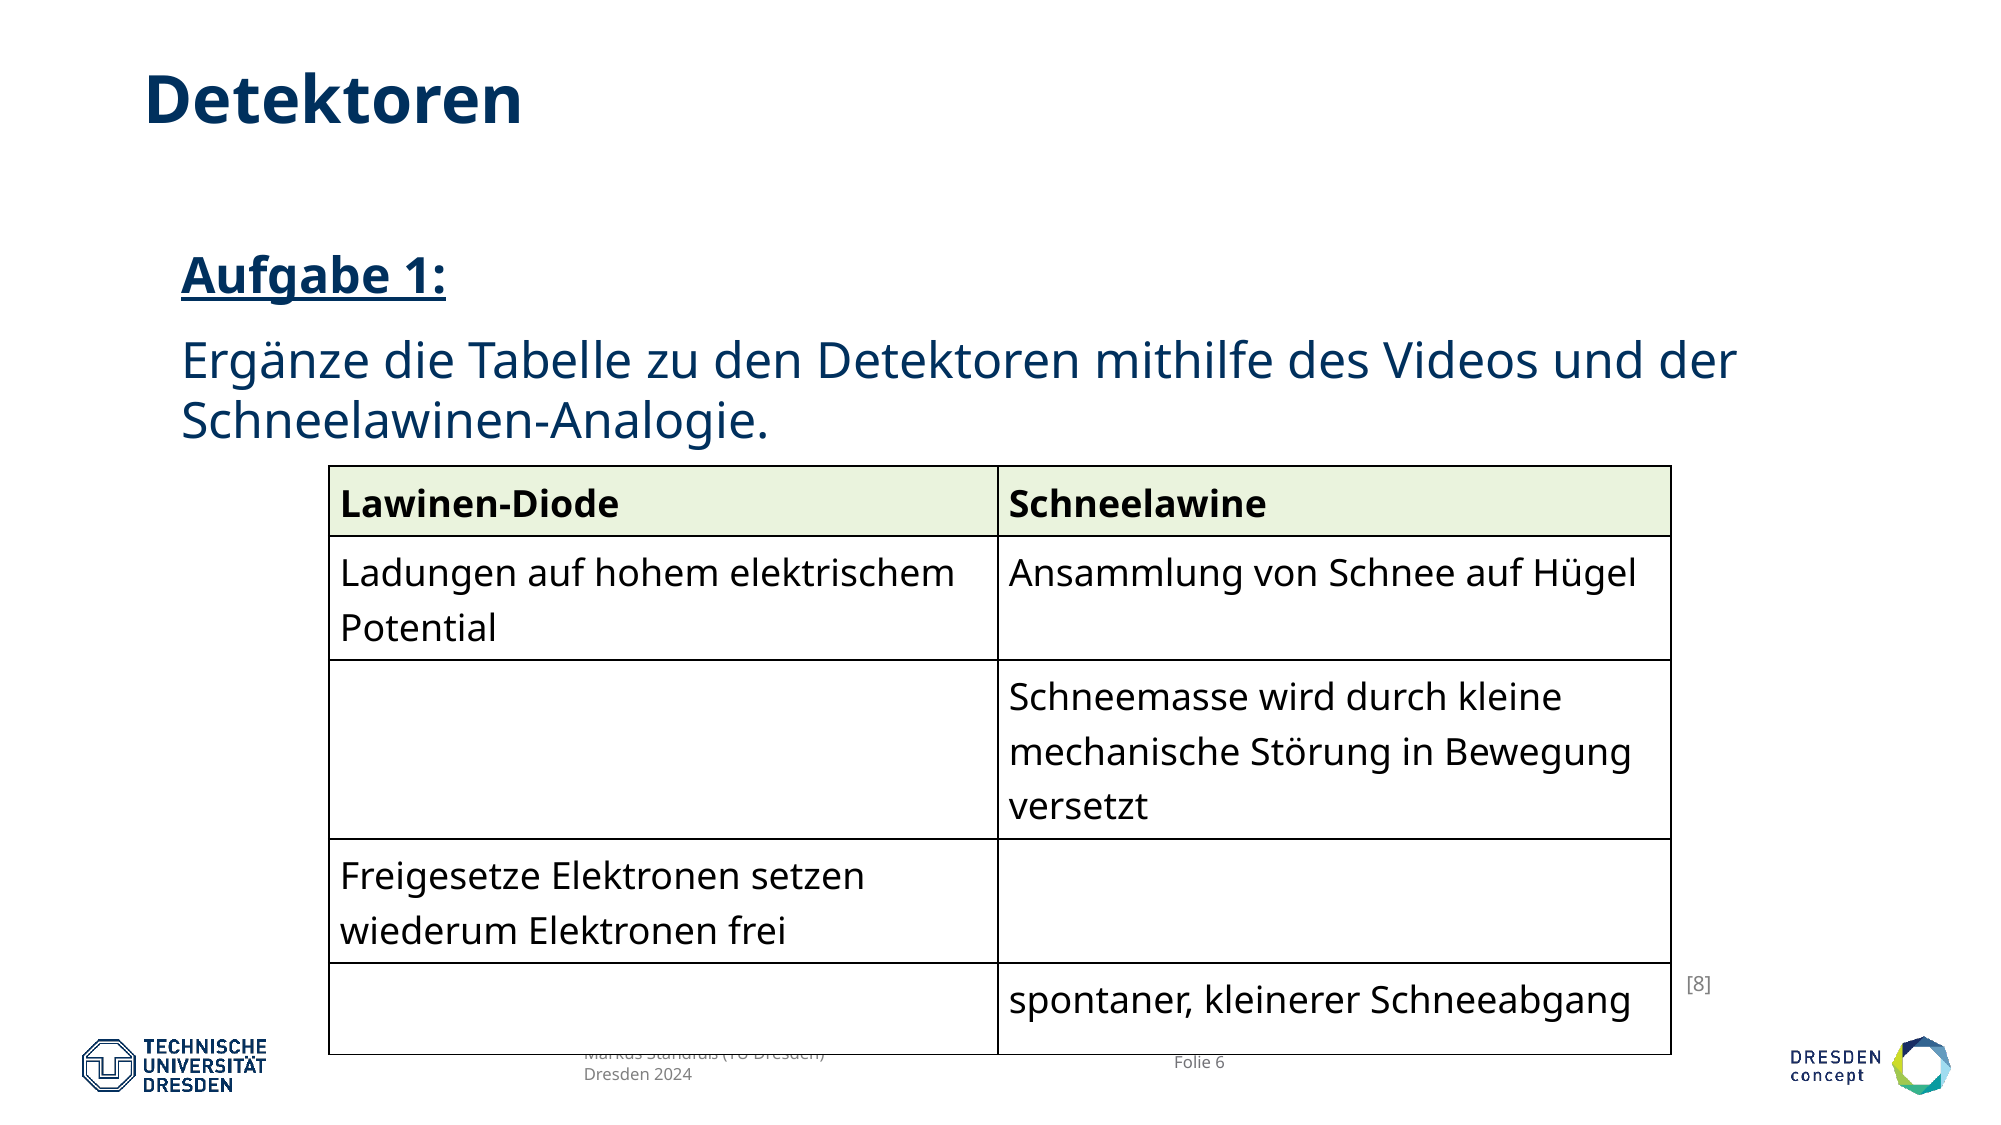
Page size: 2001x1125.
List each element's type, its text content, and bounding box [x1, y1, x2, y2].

table_cell [330, 661, 997, 838]
table_cell Schneemasse wird durch kleine mechanische Störung in Bewegung versetzt [999, 661, 1670, 838]
table_cell Ladungen auf hohem elektrischem Potential [330, 537, 997, 659]
table_cell [330, 964, 997, 1054]
picture [1791, 1036, 1951, 1095]
table_cell Freigesetze Elektronen setzen wiederum Elektronen frei [330, 840, 997, 962]
picture [82, 1039, 266, 1092]
title Detektoren [143, 56, 1879, 169]
table_cell Ansammlung von Schnee auf Hügel [999, 537, 1670, 659]
table_cell spontaner, kleinerer Schneeabgang [999, 964, 1670, 1054]
list Aufgabe 1: Ergänze die Tabelle zu den Detektoren mithilfe des Videos und der Schneelawinen-Analogie. [143, 243, 1879, 956]
text_box [8] [1671, 963, 1727, 1004]
table_header Lawinen-Diode [330, 467, 997, 535]
table_cell [999, 840, 1670, 962]
table_header Schneelawine [999, 467, 1670, 535]
